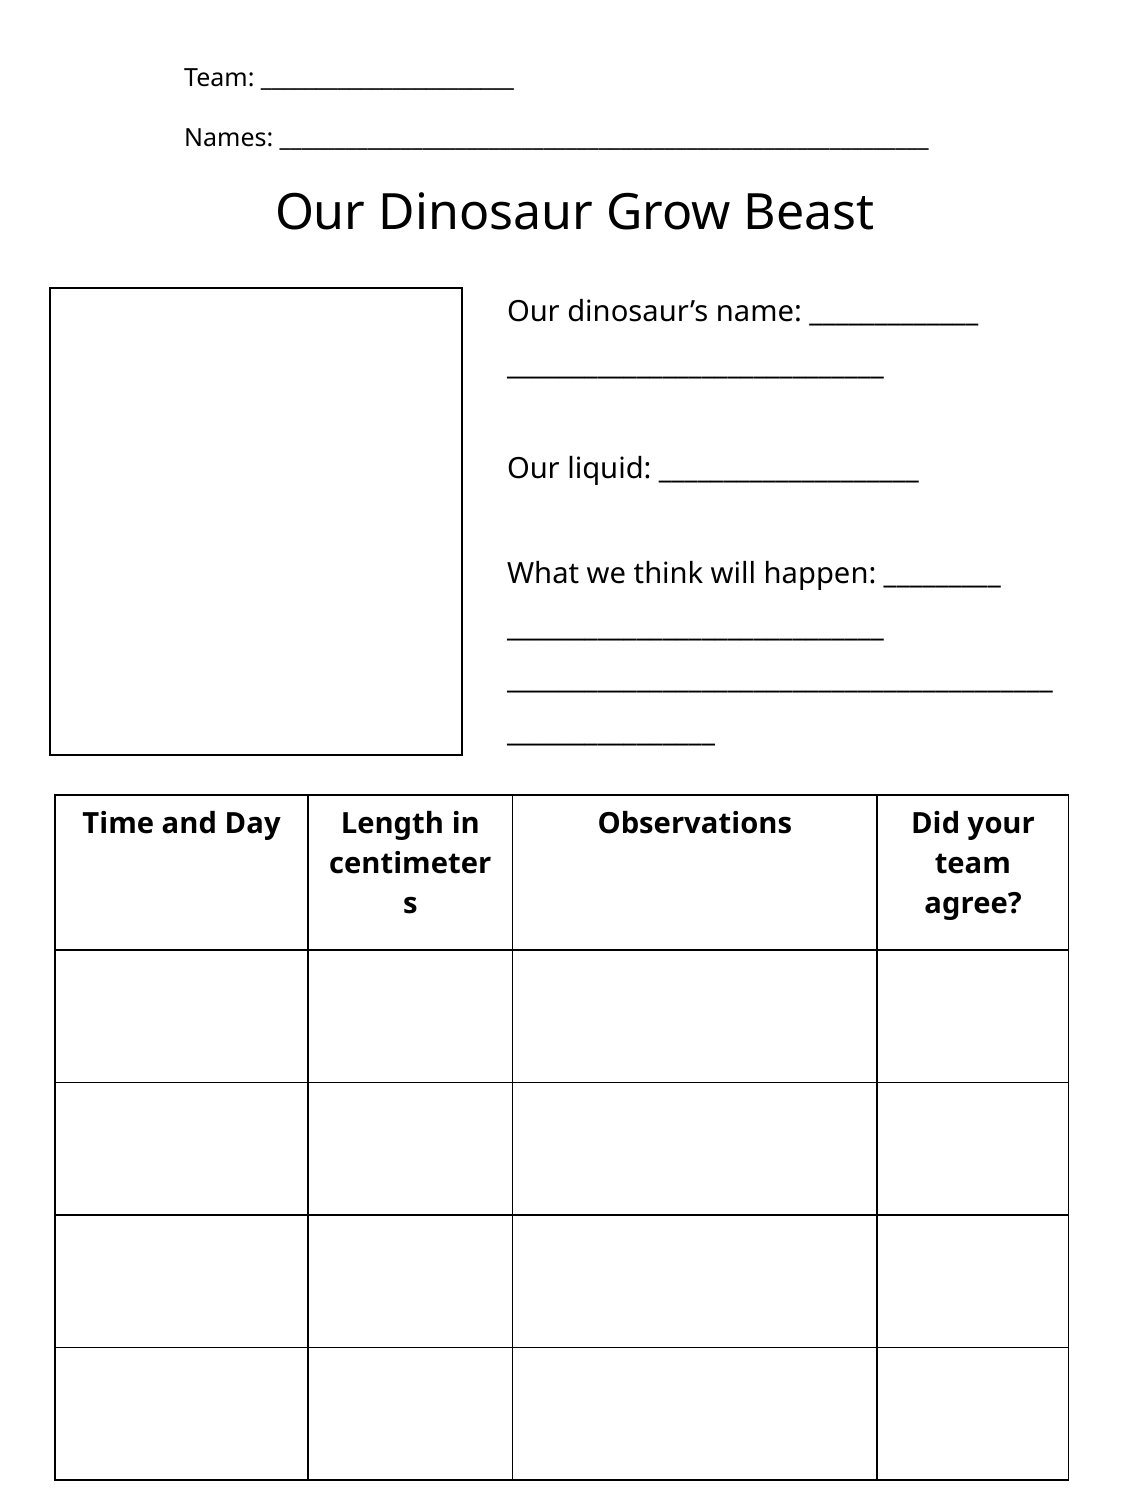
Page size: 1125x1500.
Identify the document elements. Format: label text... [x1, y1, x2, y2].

table_cell [878, 1083, 1068, 1214]
text_box Our dinosaur’s name: _____________ _____________________________ Our liquid: ____________________ What we think will happen: _________ _____________________________ __________________________________________________________ [492, 267, 1069, 755]
text_box Our Dinosaur Grow Beast [260, 172, 890, 247]
table_cell [56, 1216, 307, 1347]
table_header Length in centimeters [309, 796, 512, 949]
table_cell [309, 951, 512, 1082]
table_cell [56, 1083, 307, 1214]
text_box Team: _______________________ Names: ___________________________________________________________ [169, 54, 951, 160]
table_cell [56, 1348, 307, 1479]
table_cell [878, 1348, 1068, 1479]
table_header Observations [513, 796, 876, 949]
table_cell [878, 1216, 1068, 1347]
table_cell [513, 1216, 876, 1347]
table_cell [878, 951, 1068, 1082]
table_cell [309, 1083, 512, 1214]
table_cell [513, 951, 876, 1082]
table_cell [513, 1083, 876, 1214]
table_cell [513, 1348, 876, 1479]
table_cell [56, 951, 307, 1082]
table_cell [309, 1216, 512, 1347]
text_box [49, 287, 463, 756]
table_header Time and Day [56, 796, 307, 949]
table_header Did your team agree? [878, 796, 1068, 949]
table_cell [309, 1348, 512, 1479]
